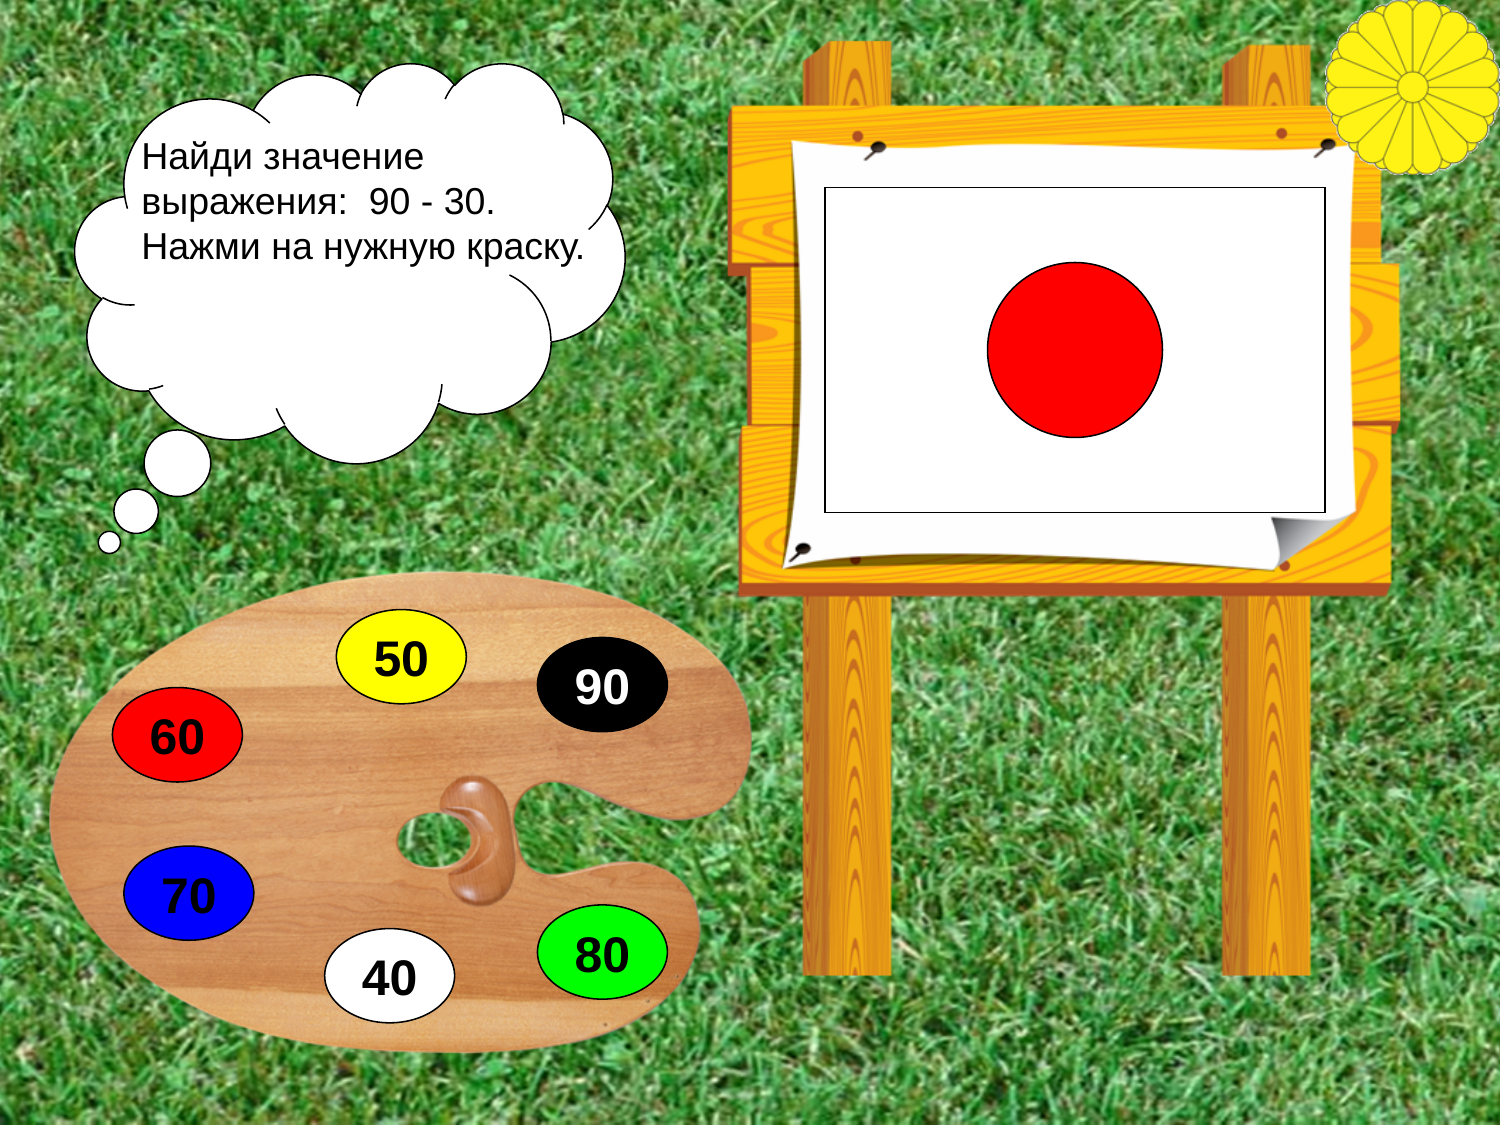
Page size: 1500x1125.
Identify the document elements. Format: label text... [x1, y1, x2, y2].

text_box 70 [123, 846, 254, 941]
text_box [74, 165, 598, 464]
picture [0, 0, 1500, 1125]
text_box 60 [112, 687, 243, 783]
text_box [98, 531, 121, 554]
text_box 80 [537, 904, 668, 1000]
text_box [113, 489, 159, 534]
text_box [144, 429, 211, 497]
text_box 50 [336, 609, 467, 704]
text_box 90 [537, 637, 668, 732]
text_box 40 [324, 928, 455, 1023]
text_box [148, 63, 585, 124]
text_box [824, 187, 1326, 513]
text_box [601, 141, 626, 317]
text_box Найди значение выражения: 90 - 30. Нажми на нужную краску. [126, 124, 601, 320]
